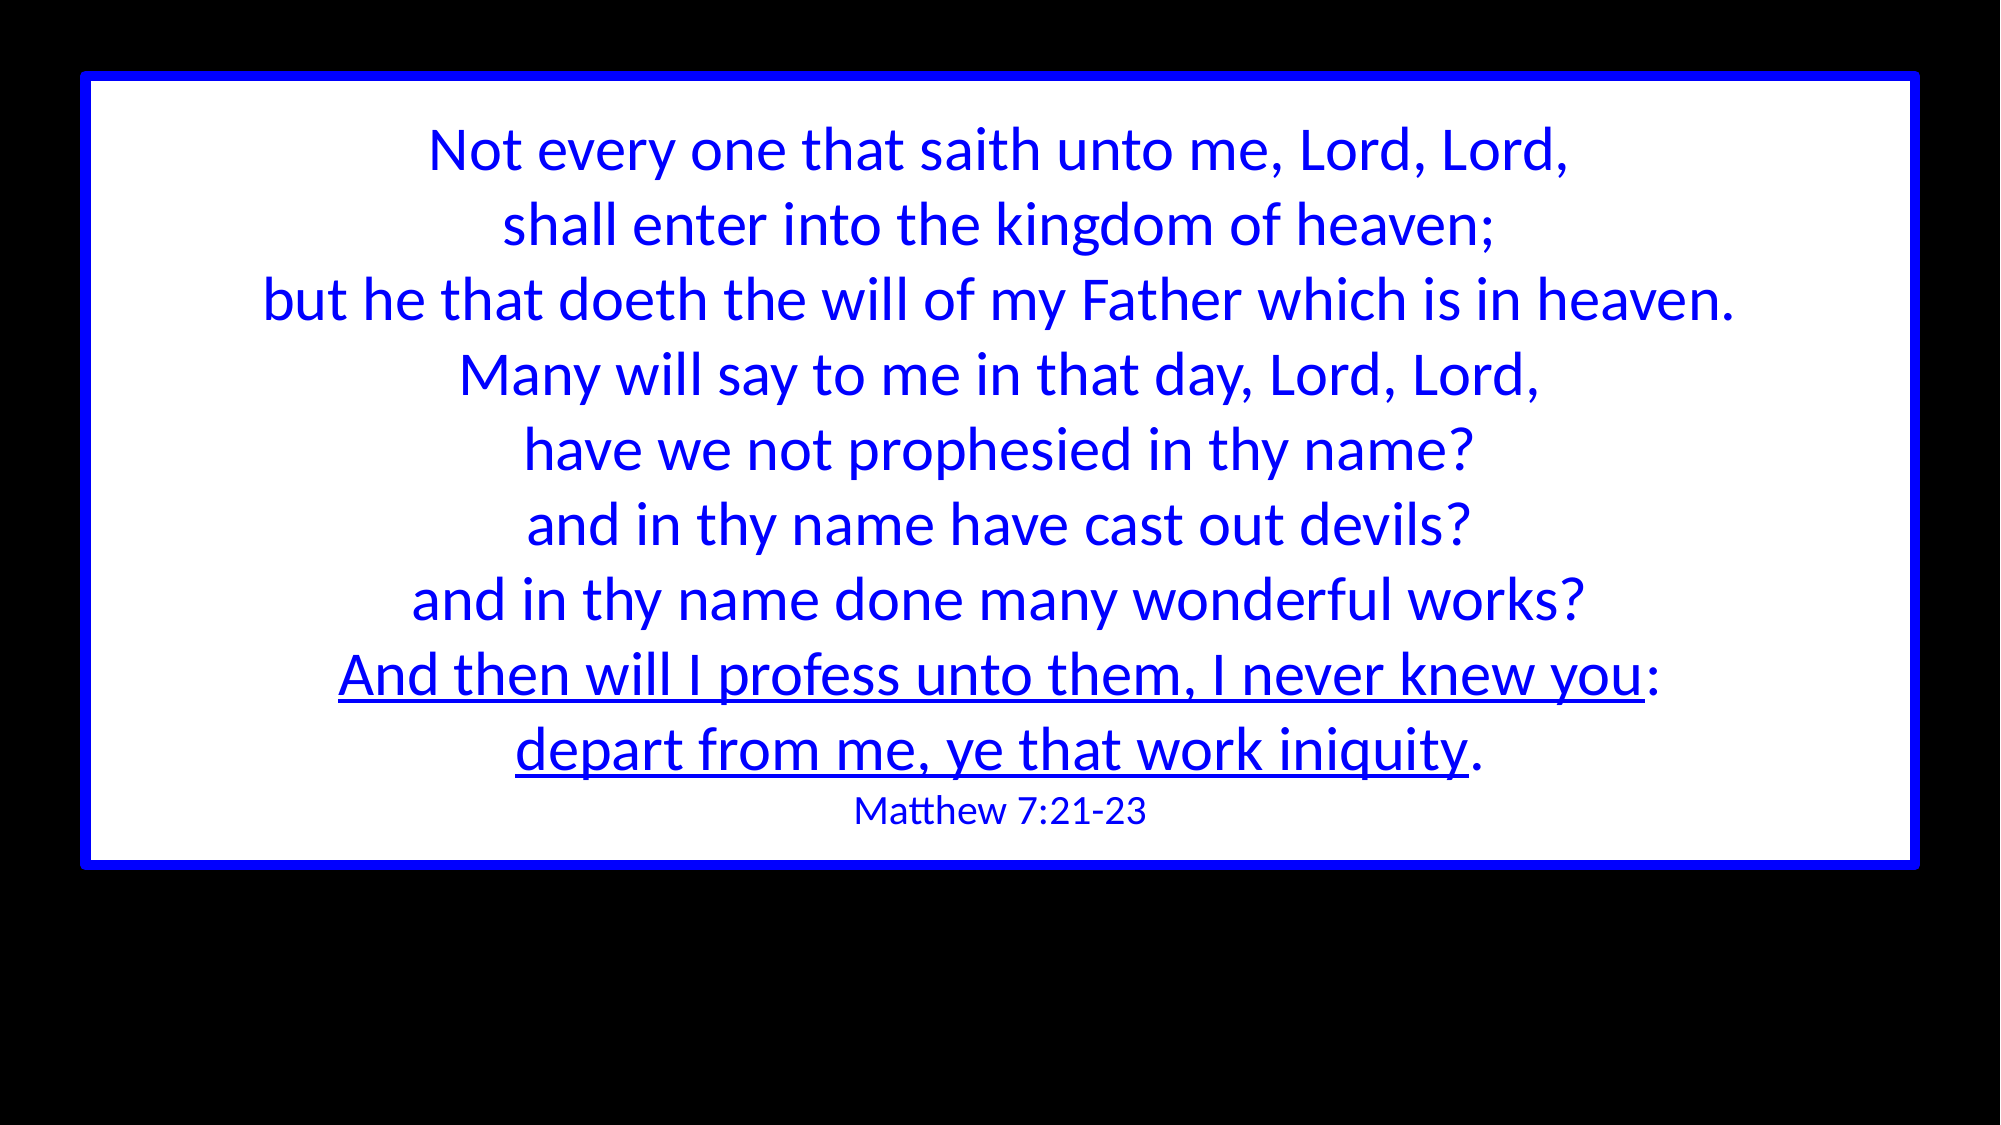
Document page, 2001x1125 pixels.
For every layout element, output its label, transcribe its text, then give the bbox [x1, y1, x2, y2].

text_box Not every one that saith unto me, Lord, Lord, shall enter into the kingdom of heaven; but he that doeth the will of my Father which is in heaven. Many will say to me in that day, Lord, Lord, have we not prophesied in thy name? and in thy name have cast out devils? and in thy name done many wonderful works? And then will I profess unto them, I never knew you: depart from me, ye that work iniquity. Matthew 7:21-23 [85, 75, 1915, 865]
